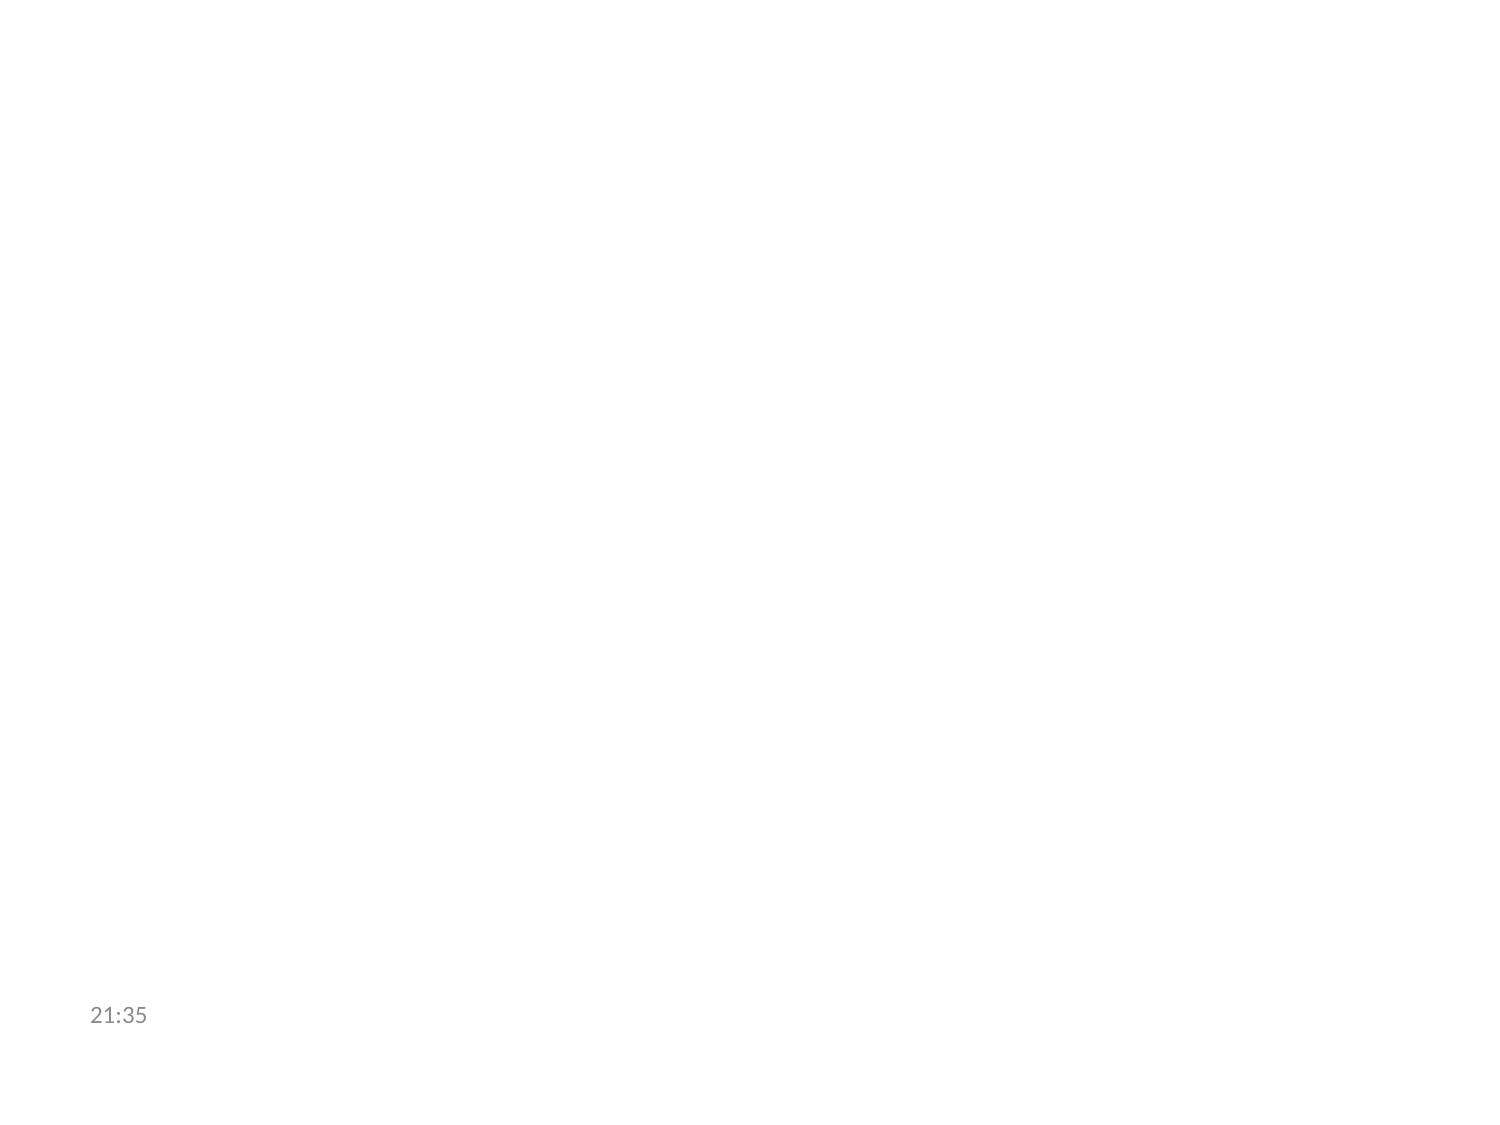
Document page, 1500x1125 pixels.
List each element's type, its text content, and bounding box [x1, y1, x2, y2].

text_box 15:35 [75, 983, 425, 1044]
